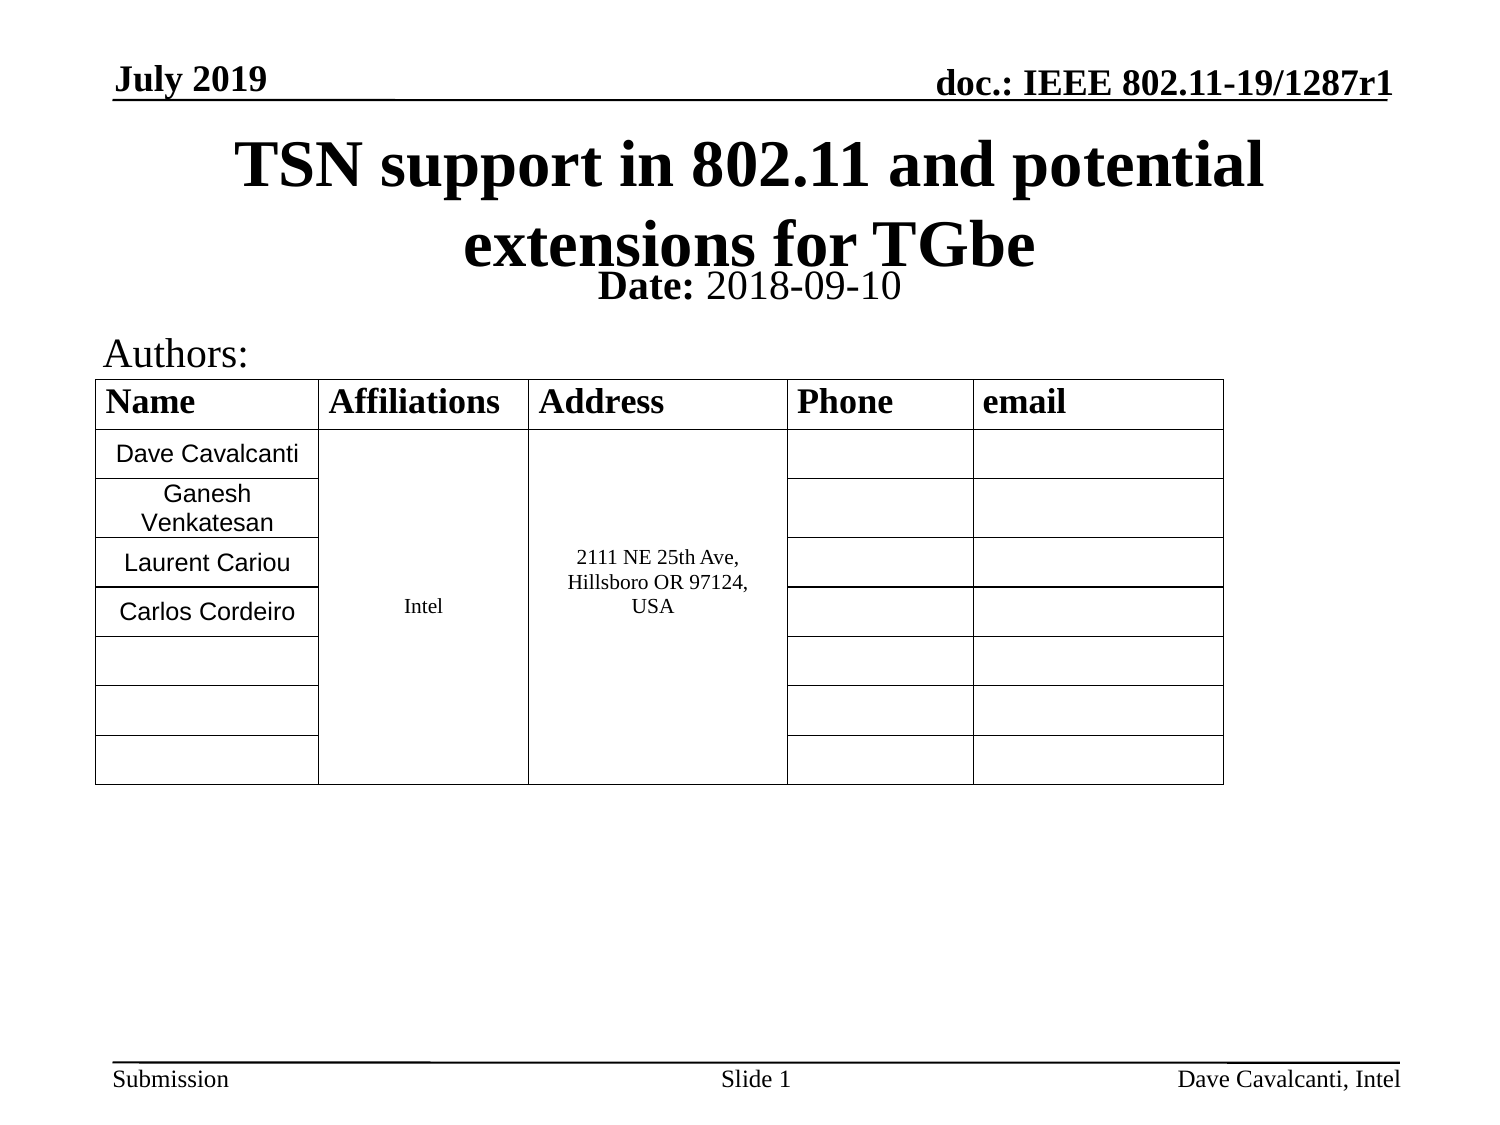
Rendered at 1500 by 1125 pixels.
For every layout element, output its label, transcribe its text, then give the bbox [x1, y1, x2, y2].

slide_number Slide 1 [712, 1061, 800, 1123]
text_box Authors: [87, 318, 325, 377]
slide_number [114, 54, 493, 100]
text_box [82, 379, 1255, 827]
footer Dave Cavalcanti, Intel [902, 1061, 1402, 1093]
title TSN support in 802.11 and potential extensions for TGbe [112, 112, 1388, 249]
list Date: 2018-09-10 [112, 249, 1388, 316]
